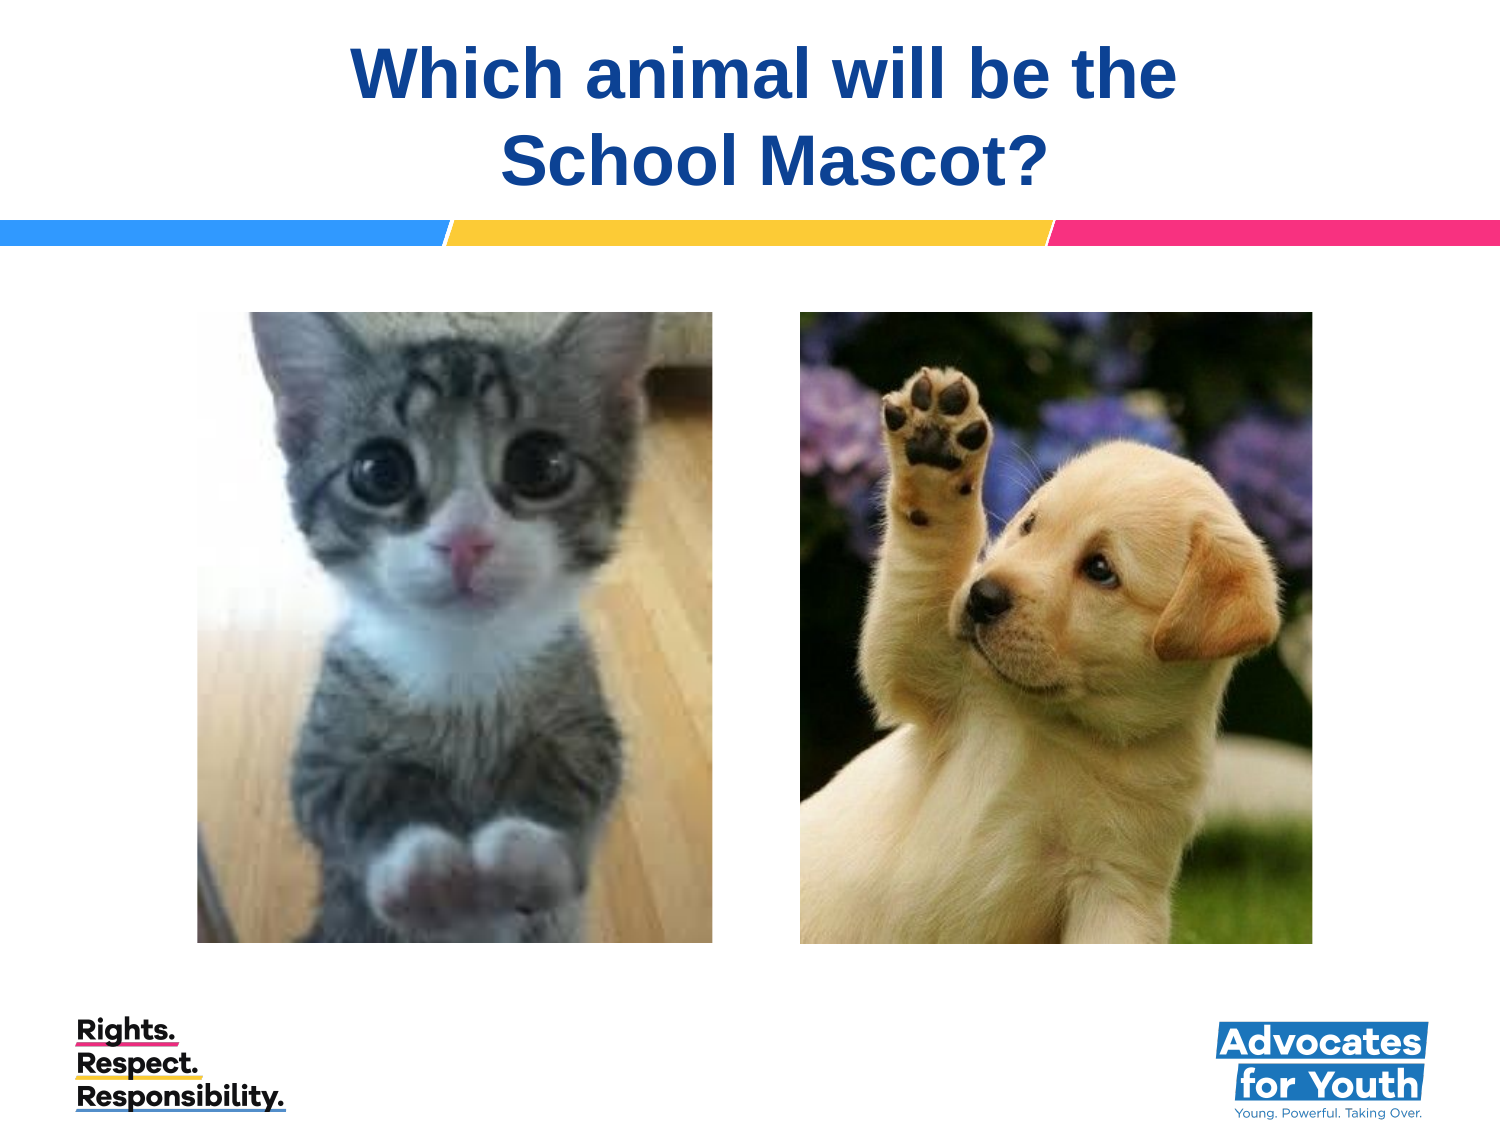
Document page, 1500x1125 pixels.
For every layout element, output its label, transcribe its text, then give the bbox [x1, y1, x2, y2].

title Which animal will be the School Mascot? [0, 19, 1500, 207]
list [196, 312, 713, 944]
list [799, 312, 1313, 944]
picture [0, 207, 1500, 258]
